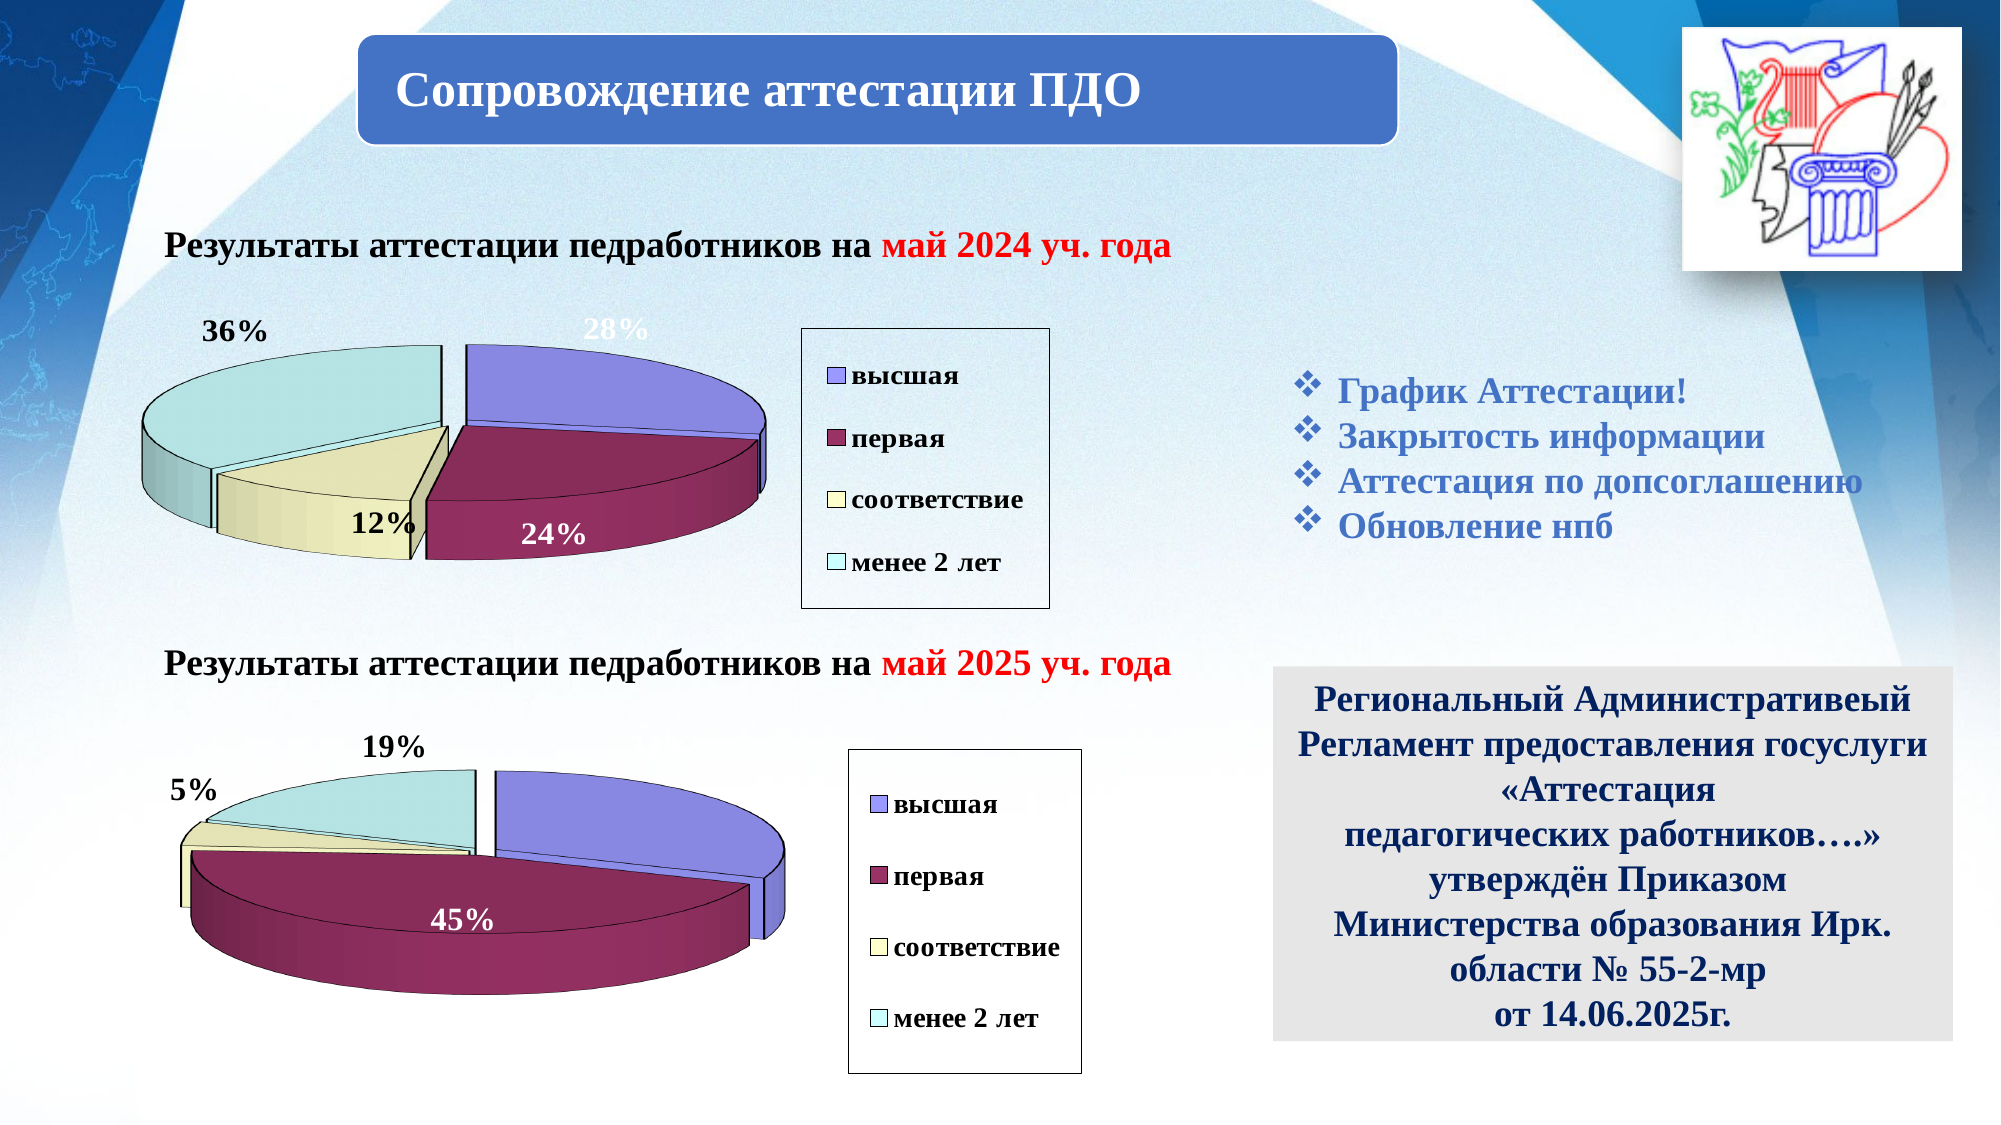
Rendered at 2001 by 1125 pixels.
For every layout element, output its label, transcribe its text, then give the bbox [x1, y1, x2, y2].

chart [78, 290, 1060, 624]
text_box Результаты аттестации педработников на май 2025 уч. года [0, 623, 1187, 691]
text_box Региональный Административеый Регламент предоставления госуслуги «Аттестация педагогических работников….» утверждён Приказом Министерства образования Ирк. области № 55-2-мр от 14.06.2025г. [1273, 666, 1953, 1042]
text_box Результаты аттестации педработников на май 2024 уч. года [55, 206, 1187, 273]
chart [139, 719, 1092, 1091]
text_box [356, 33, 1399, 146]
text_box График Аттестации! Закрытость информации Аттестация по допсоглашению Обновление нпб [1276, 358, 1879, 666]
picture [0, 0, 2001, 1125]
